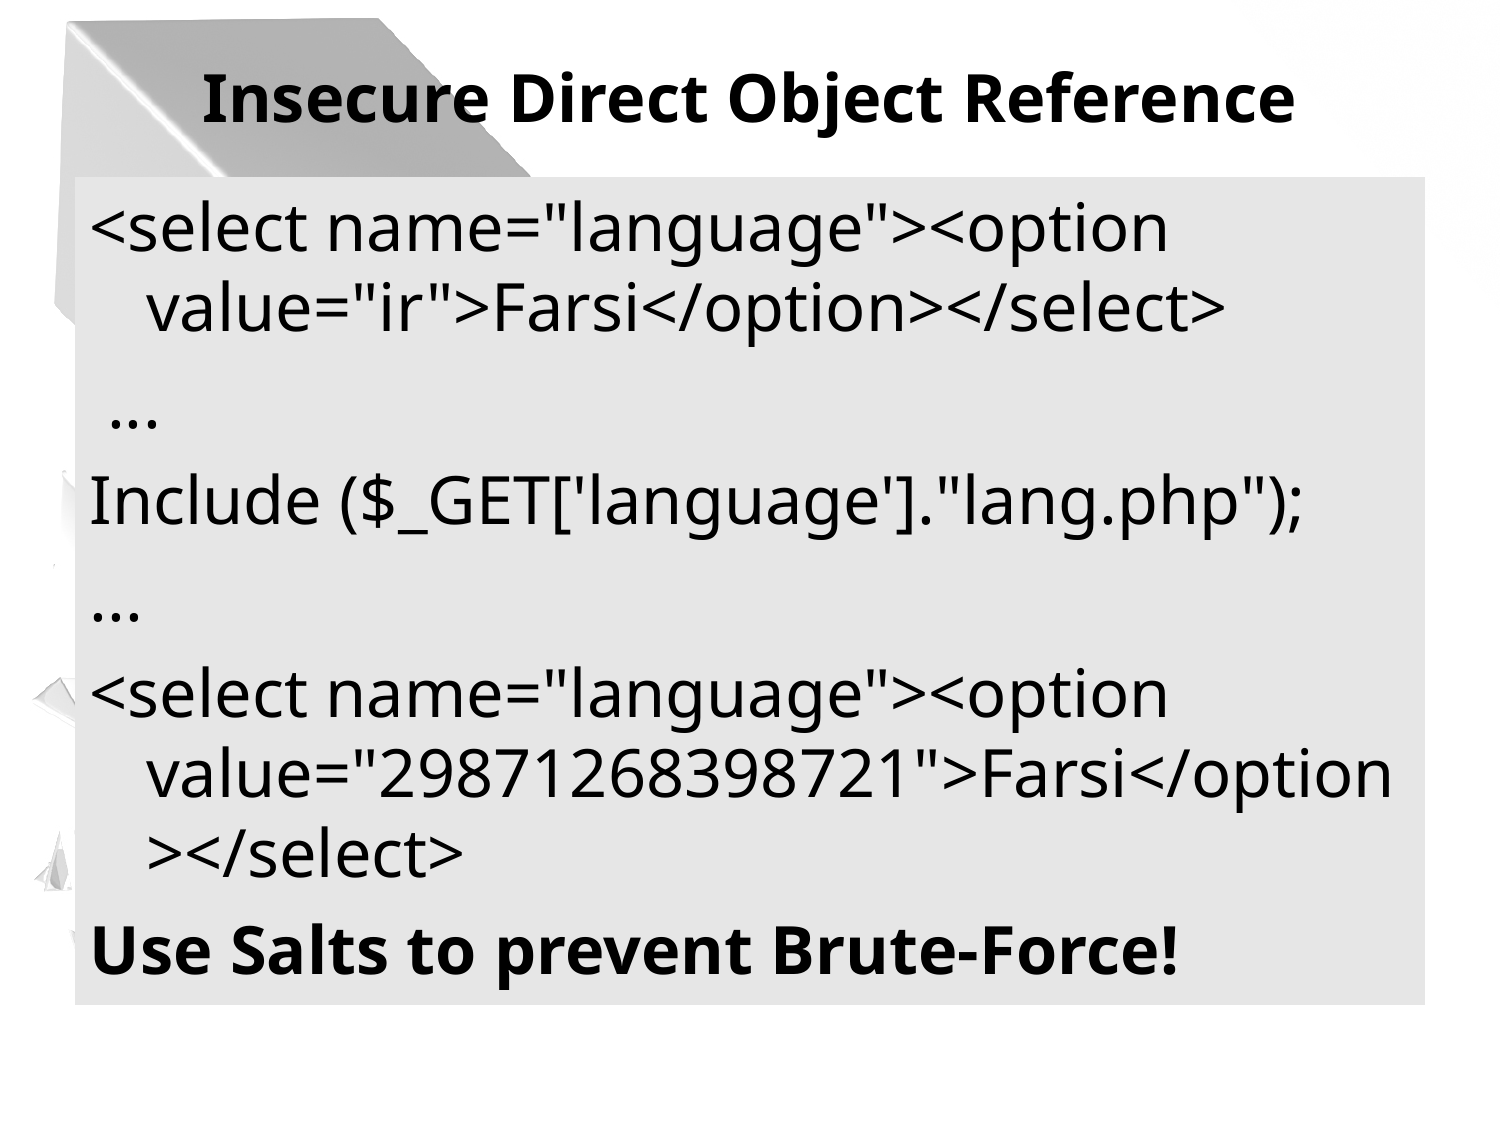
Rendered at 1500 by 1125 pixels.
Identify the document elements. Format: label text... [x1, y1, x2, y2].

list <select name="language"><option value="ir">Farsi</option></select> ... Include ($_GET['language']."lang.php"); ... <select name="language"><option value="29871268398721">Farsi</option></select> Use Salts to prevent Brute-Force! [74, 176, 1426, 1006]
picture [0, 0, 1500, 1125]
title Insecure Direct Object Reference [74, 44, 1426, 148]
